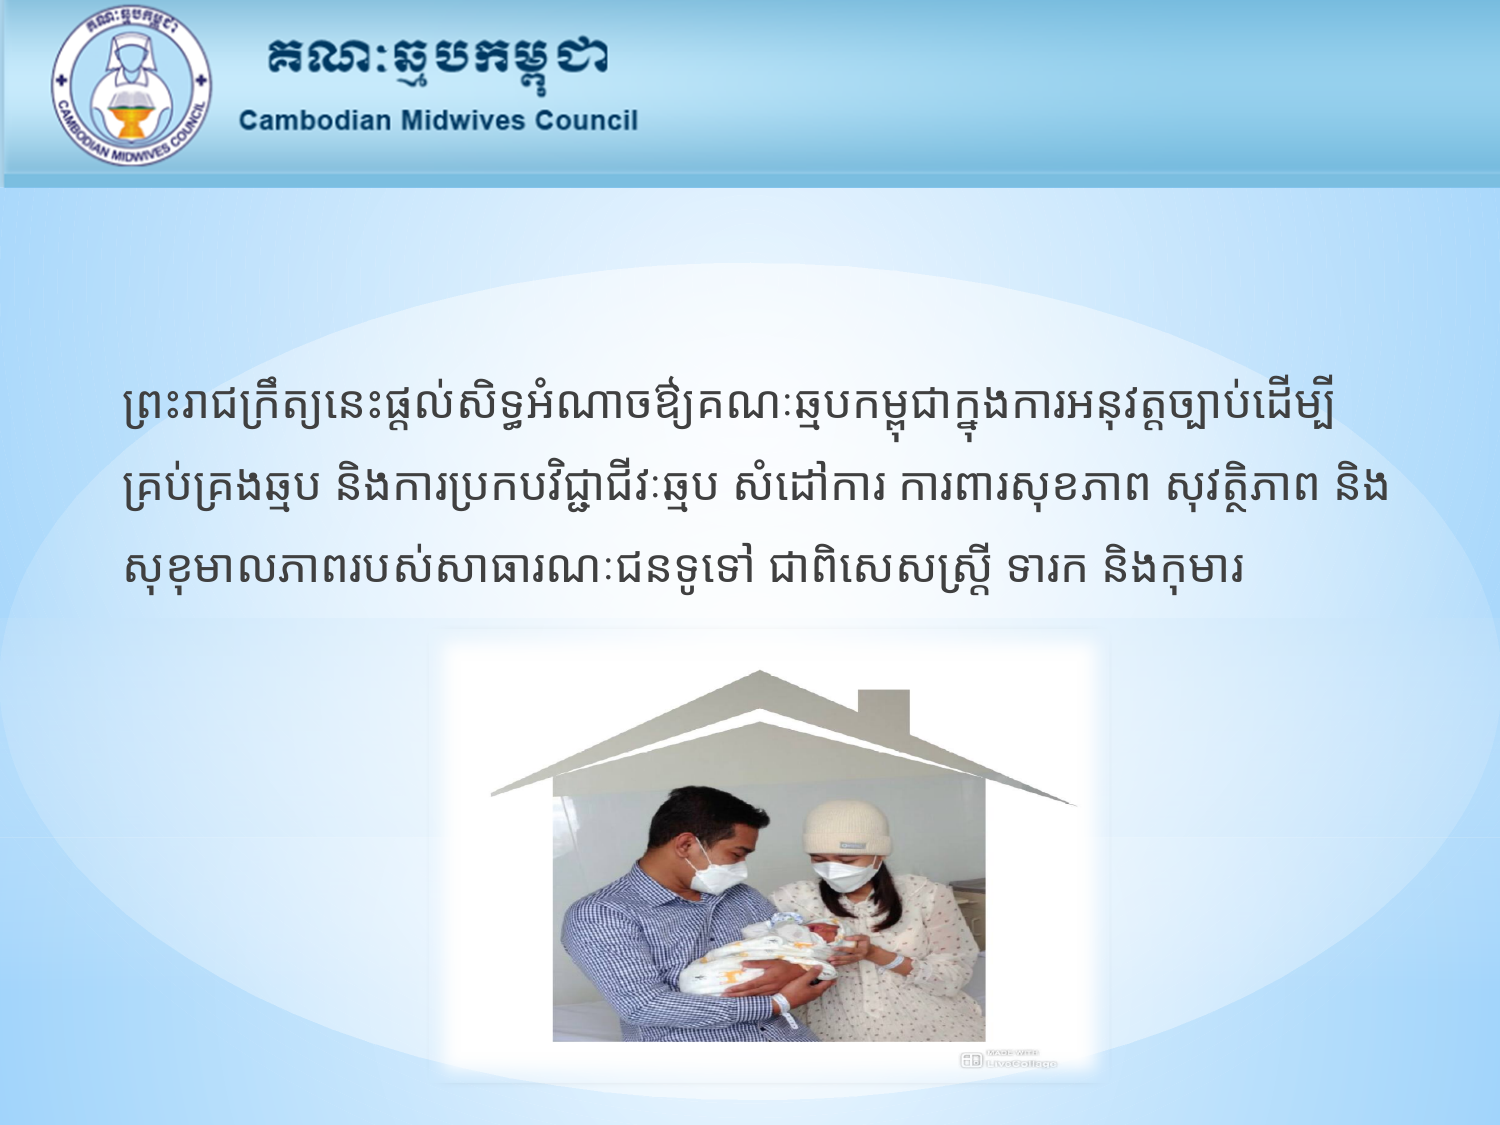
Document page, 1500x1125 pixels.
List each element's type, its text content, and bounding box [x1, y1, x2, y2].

picture [0, 0, 1500, 188]
picture [424, 624, 1113, 1089]
list ព្រះរាជក្រឹត្យនេះផ្តល់សិទ្ធអំណាចឳ្យគណៈឆ្មបកម្ពុជាក្នុងការអនុវត្តច្បាប់ដើម្បីគ្រប់គ្រងឆ្មប និងការប្រកបវិជ្ជាជីវៈឆ្មប សំដៅការ ការពារសុខភាព សុវត្ថិភាព និង​សុខុមាលភាពរបស់សាធារណៈជនទូទៅ ជាពិសេសស្ត្រី ទារក និងកុមារ [99, 337, 1413, 833]
